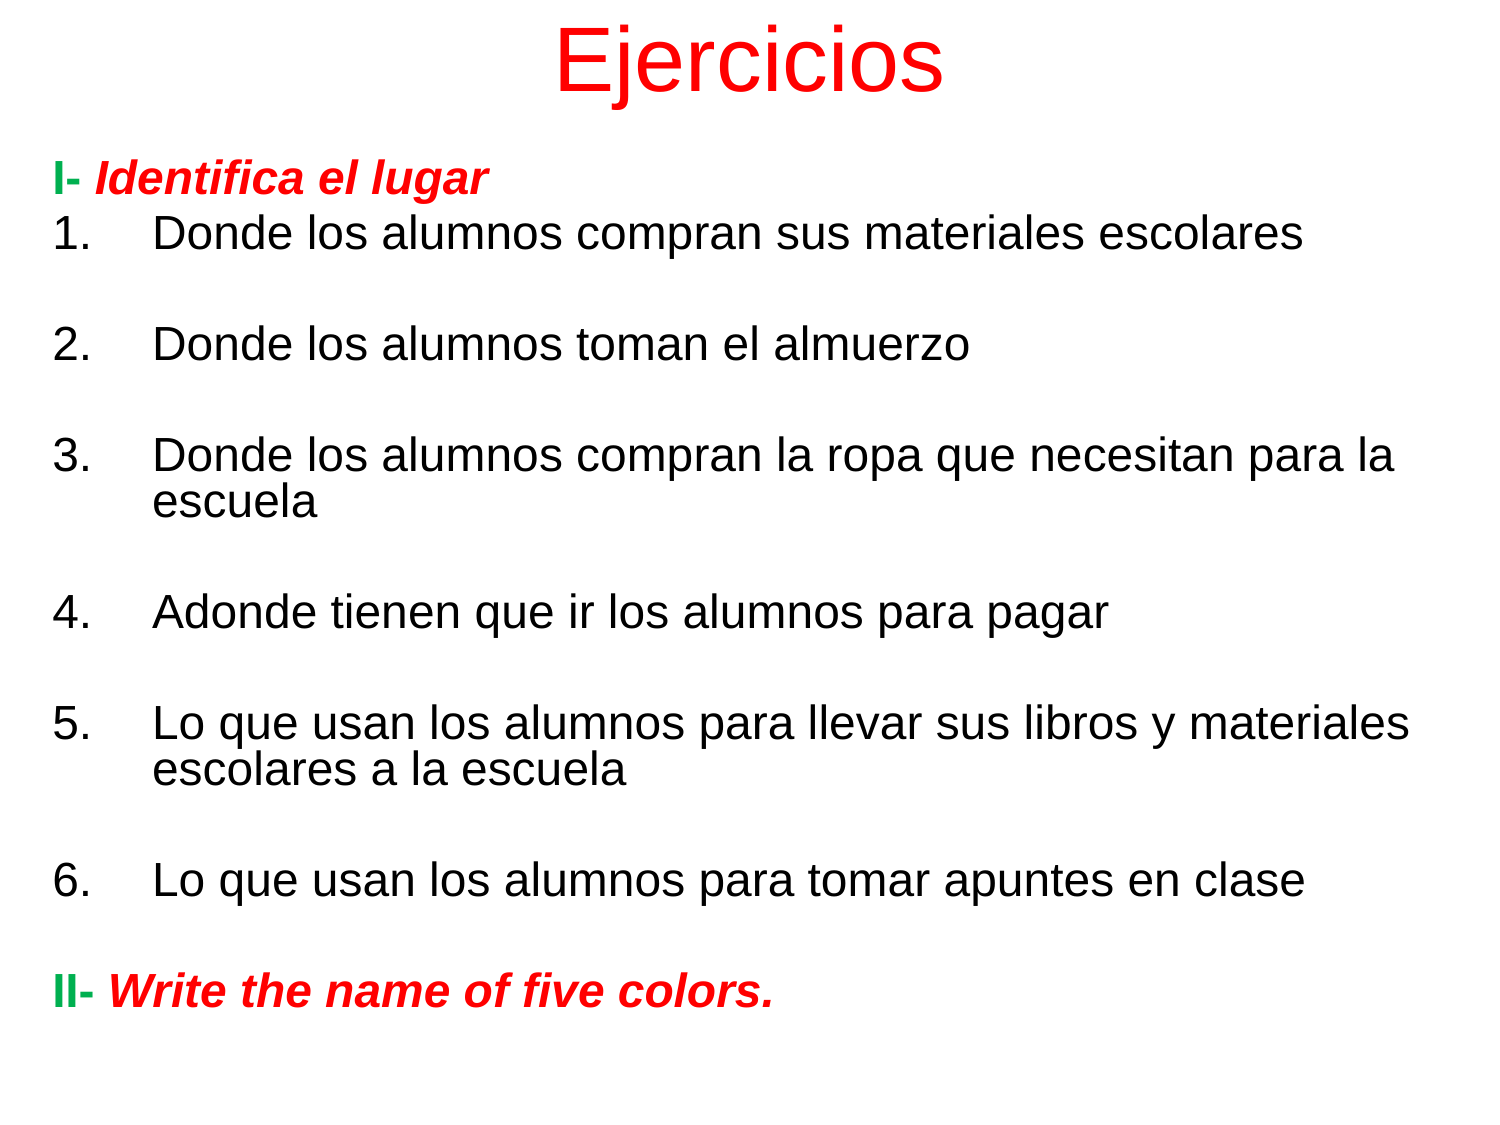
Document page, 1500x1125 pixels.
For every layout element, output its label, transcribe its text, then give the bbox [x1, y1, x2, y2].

text_box I- Identifica el lugar Donde los alumnos compran sus materiales escolares Donde los alumnos toman el almuerzo Donde los alumnos compran la ropa que necesitan para la escuela Adonde tienen que ir los alumnos para pagar Lo que usan los alumnos para llevar sus libros y materiales escolares a la escuela Lo que usan los alumnos para tomar apuntes en clase II- Write the name of five colors. [37, 149, 1475, 1088]
text_box Ejercicios [74, 0, 1425, 149]
